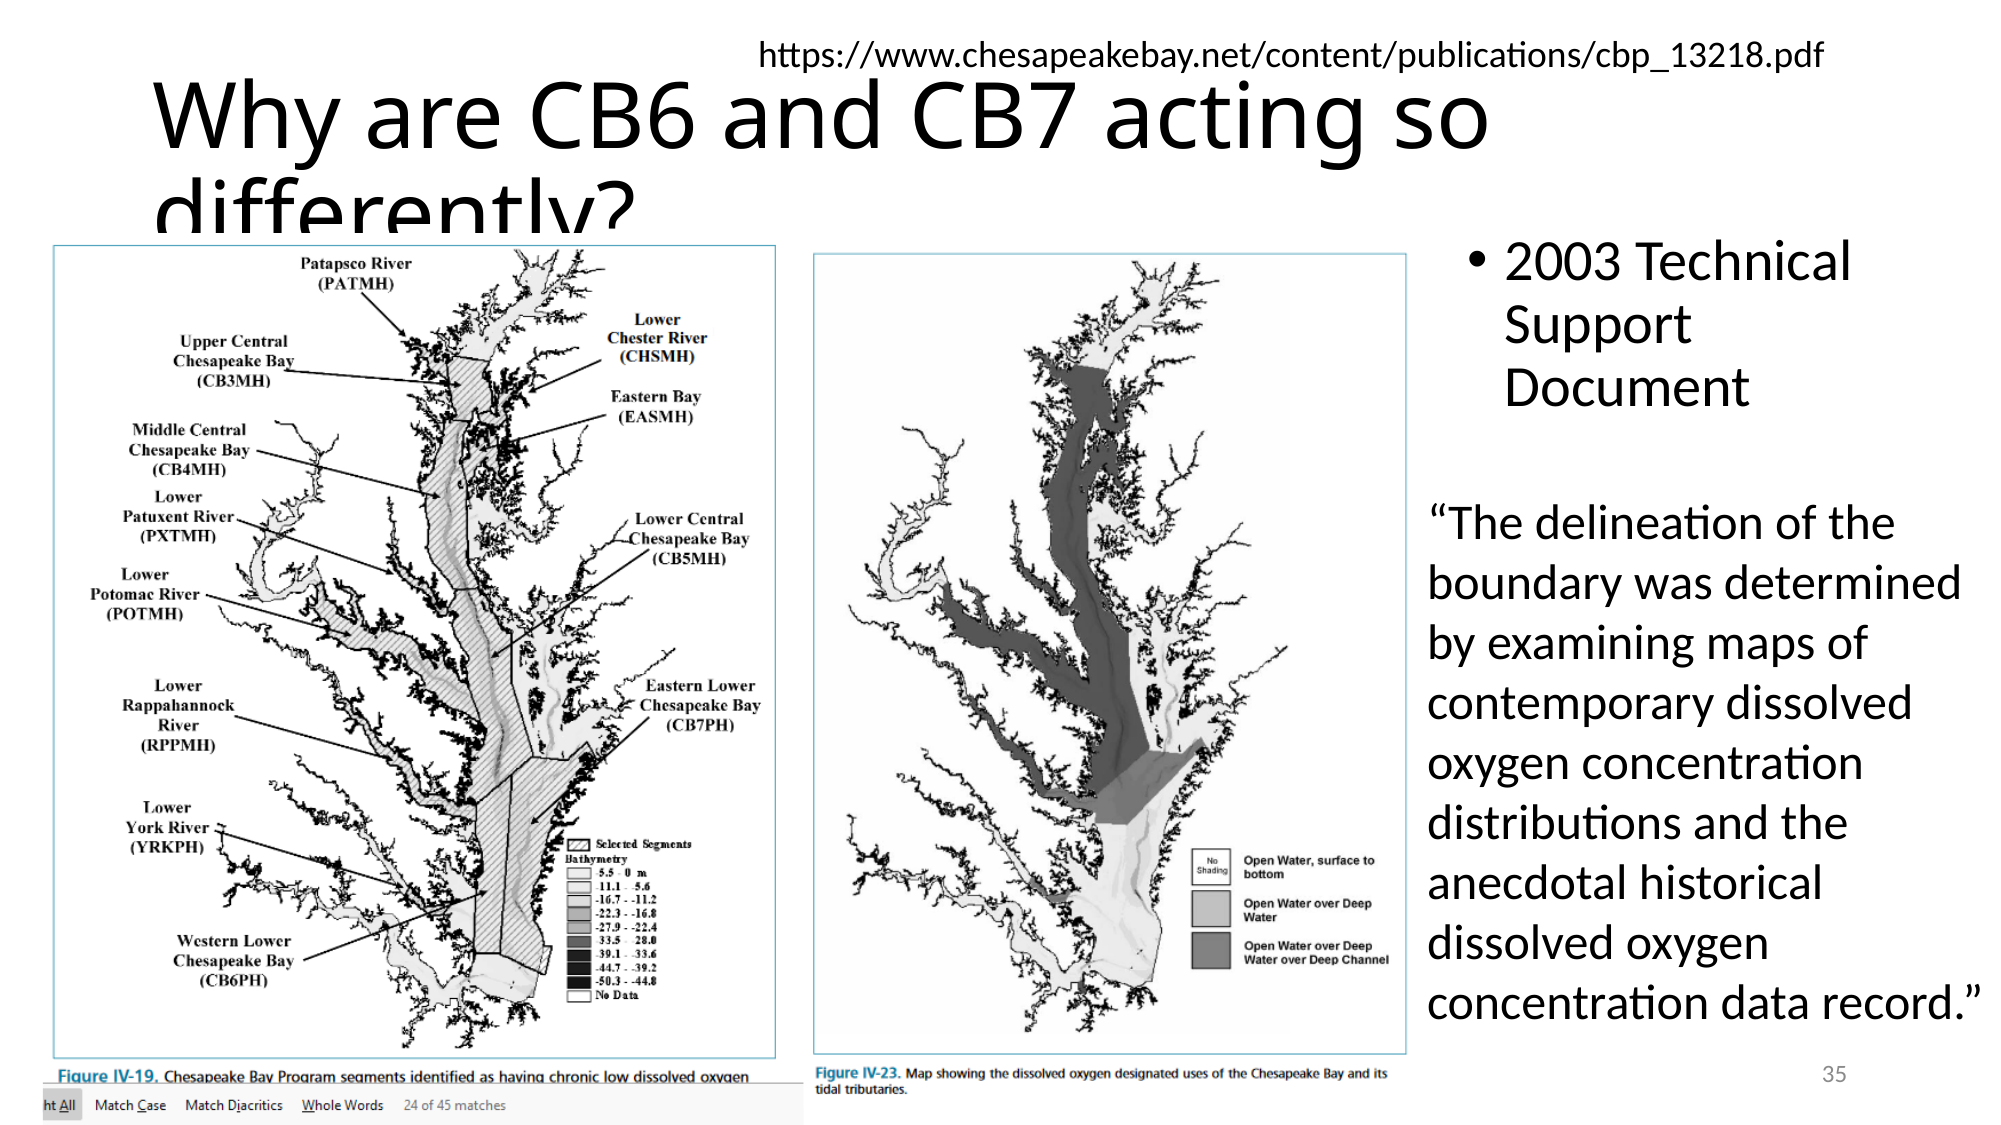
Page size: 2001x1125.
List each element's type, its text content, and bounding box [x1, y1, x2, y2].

picture [42, 233, 1413, 1125]
text_box https://www.chesapeakebay.net/content/publications/cbp_13218.pdf [743, 22, 1978, 83]
title Why are CB6 and CB7 acting so differently? [137, 59, 1863, 278]
text_box “The delineation of the boundary was determined by examining maps of contemporary dissolved oxygen concentration distributions and the anecdotal historical dissolved oxygen concentration data record.” [1413, 482, 2000, 1037]
slide_number 35 [1413, 1042, 1863, 1103]
list 2003 Technical Support Document [1452, 223, 1922, 468]
